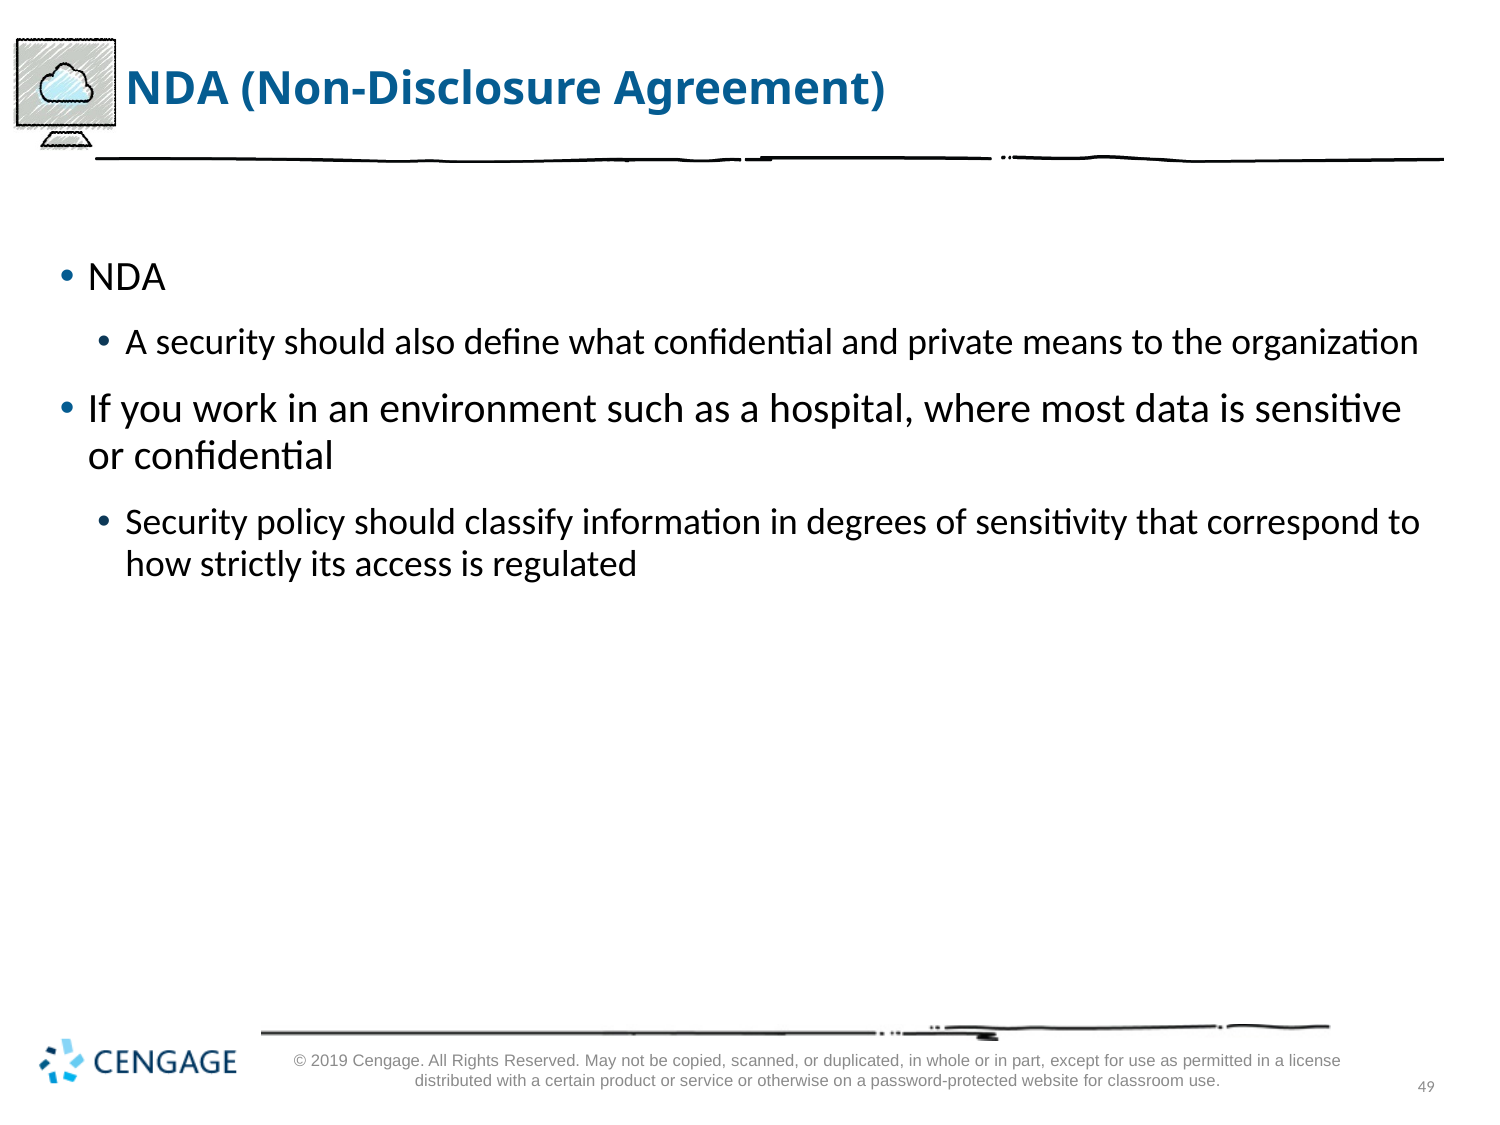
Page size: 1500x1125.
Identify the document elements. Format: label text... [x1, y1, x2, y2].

picture [261, 1024, 1331, 1041]
footer © 2019 Cengage. All Rights Reserved. May not be copied, scanned, or duplicated, in whole or in part, except for use as permitted in a license distributed with a certain product or service or otherwise on a password-protected website for classroom use. [262, 1050, 1375, 1091]
picture [19, 1025, 249, 1096]
picture [13, 36, 117, 151]
list N D A A security should also define what confidential and private means to the organization If you work in an environment such as a hospital, where most data is sensitive or confidential Security policy should classify information in degrees of sensitivity that correspond to how strictly its access is regulated [59, 252, 1441, 589]
picture [95, 155, 1444, 163]
title N D A (Non-Disclosure Agreement) [125, 66, 1442, 116]
